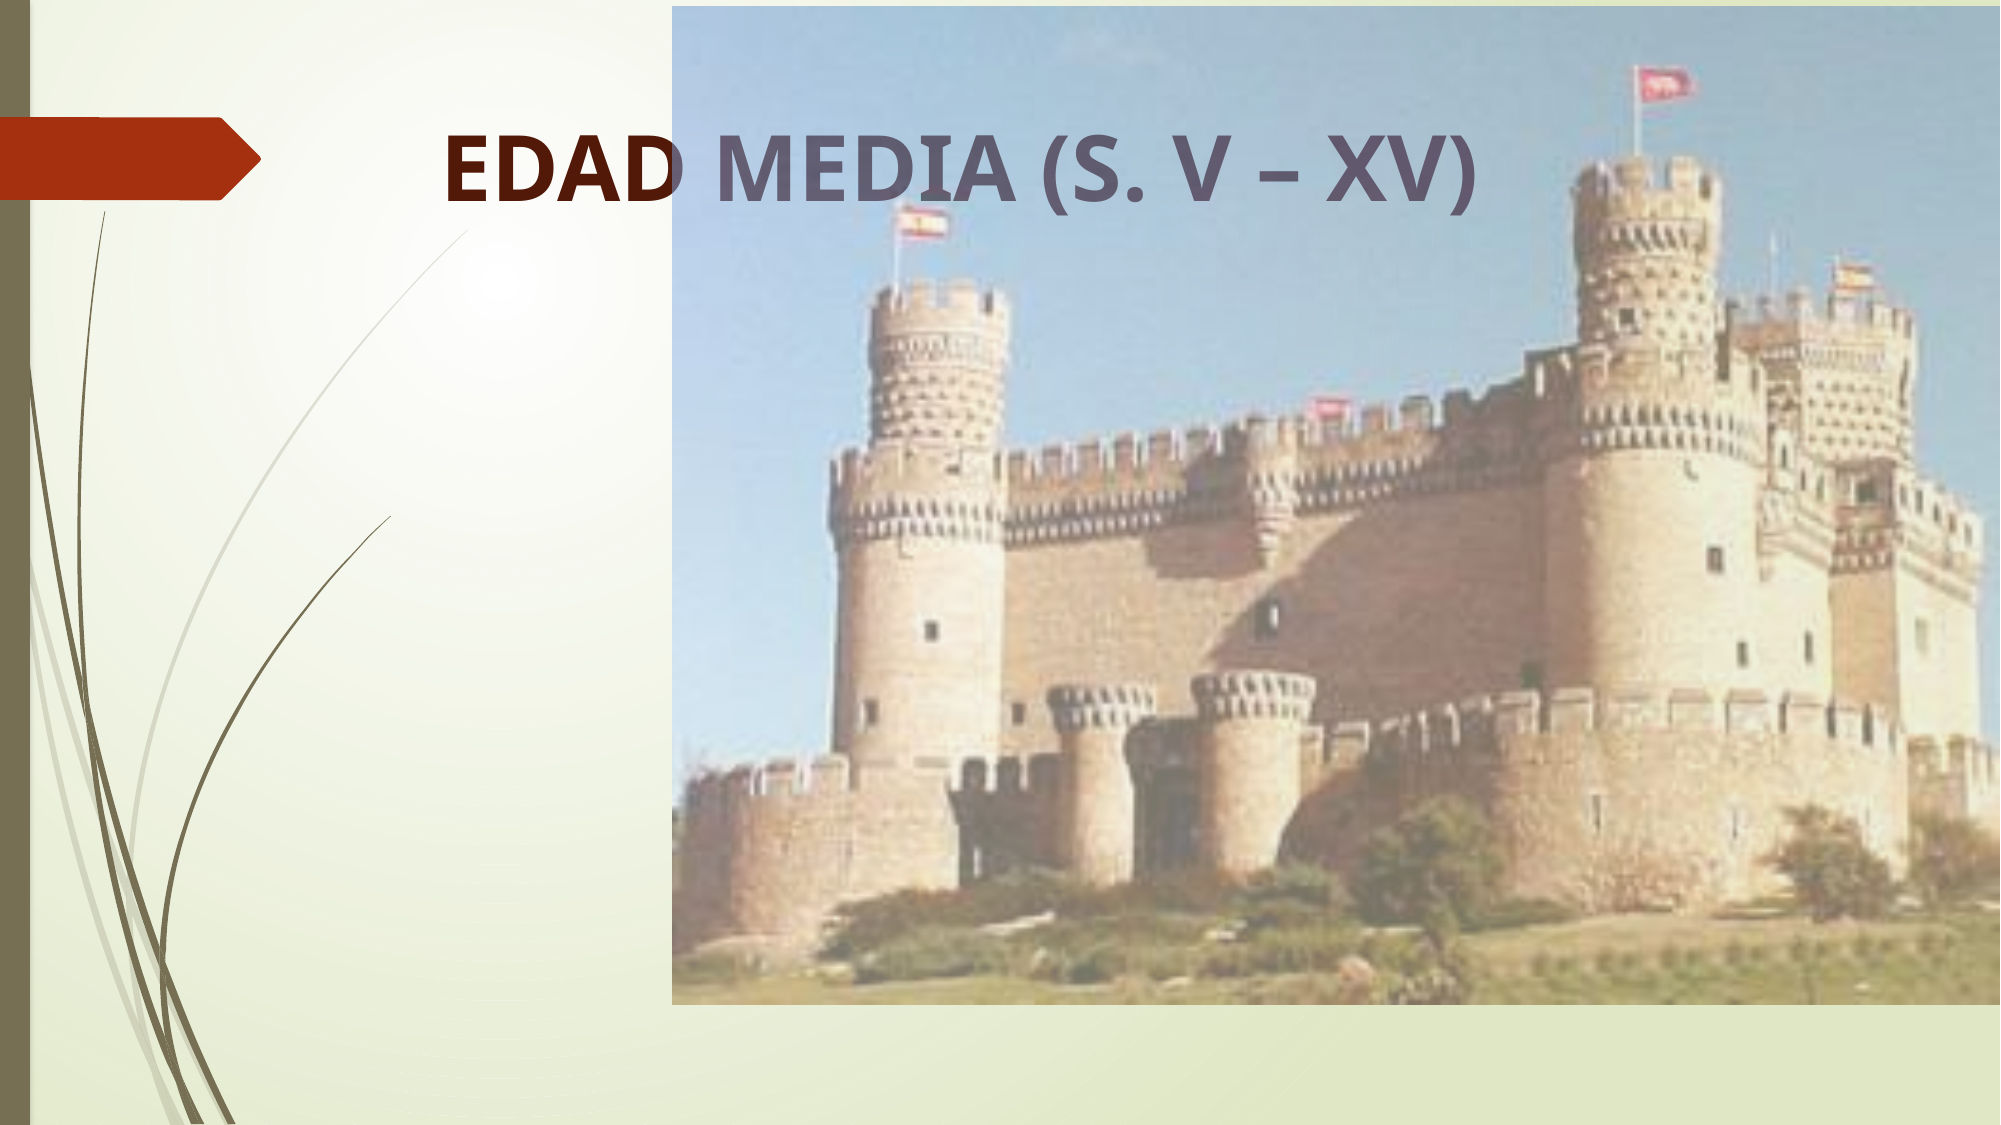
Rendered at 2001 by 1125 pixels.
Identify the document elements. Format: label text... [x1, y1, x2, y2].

picture [671, 5, 2000, 1005]
title EDAD MEDIA (S. V – XV) [425, 102, 668, 313]
